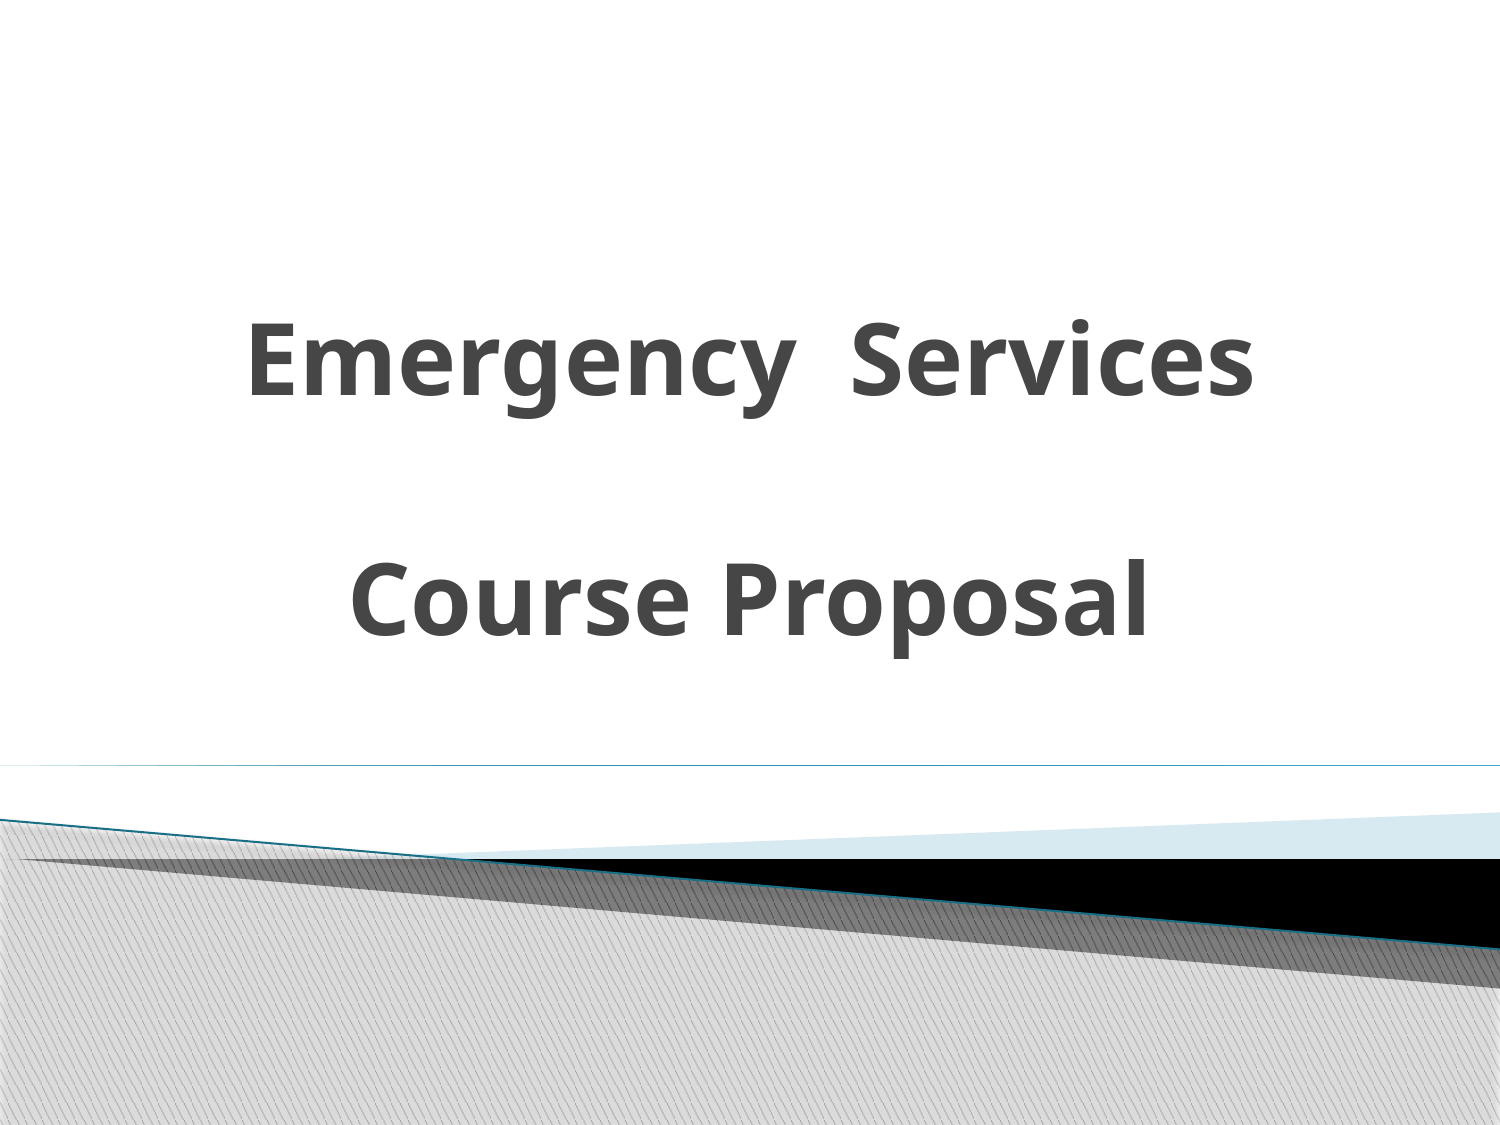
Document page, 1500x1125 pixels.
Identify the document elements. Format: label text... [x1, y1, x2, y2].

picture [5, 859, 1500, 989]
title Emergency Services Course Proposal [112, 0, 1388, 663]
